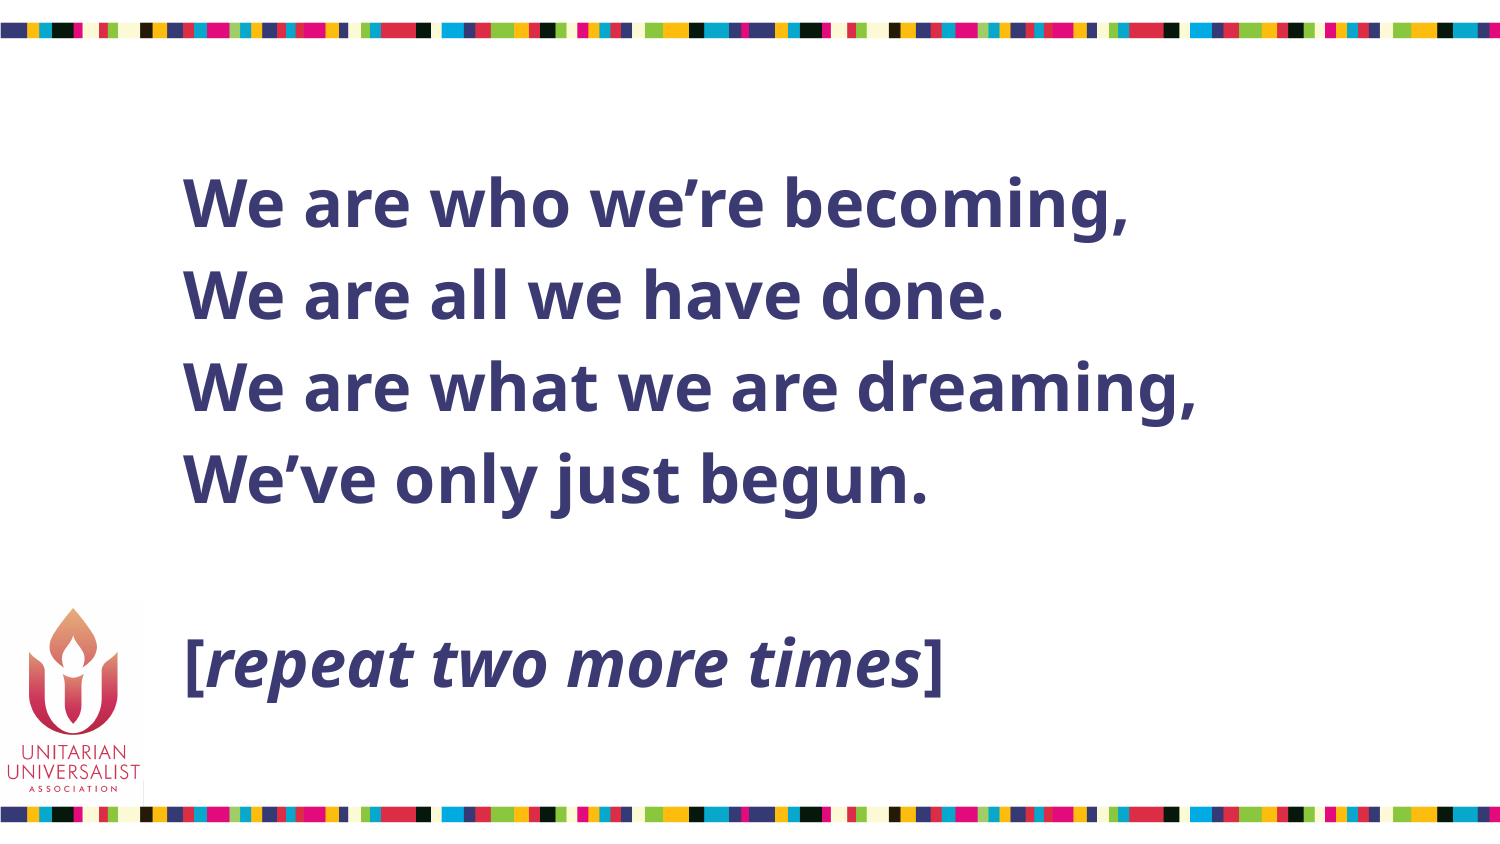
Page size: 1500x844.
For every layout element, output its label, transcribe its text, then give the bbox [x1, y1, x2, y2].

picture [0, 600, 1500, 824]
text_box We are who we’re becoming, We are all we have done. We are what we are dreaming, We’ve only just begun. [repeat two more times] [168, 133, 1500, 716]
picture [0, 22, 1500, 40]
